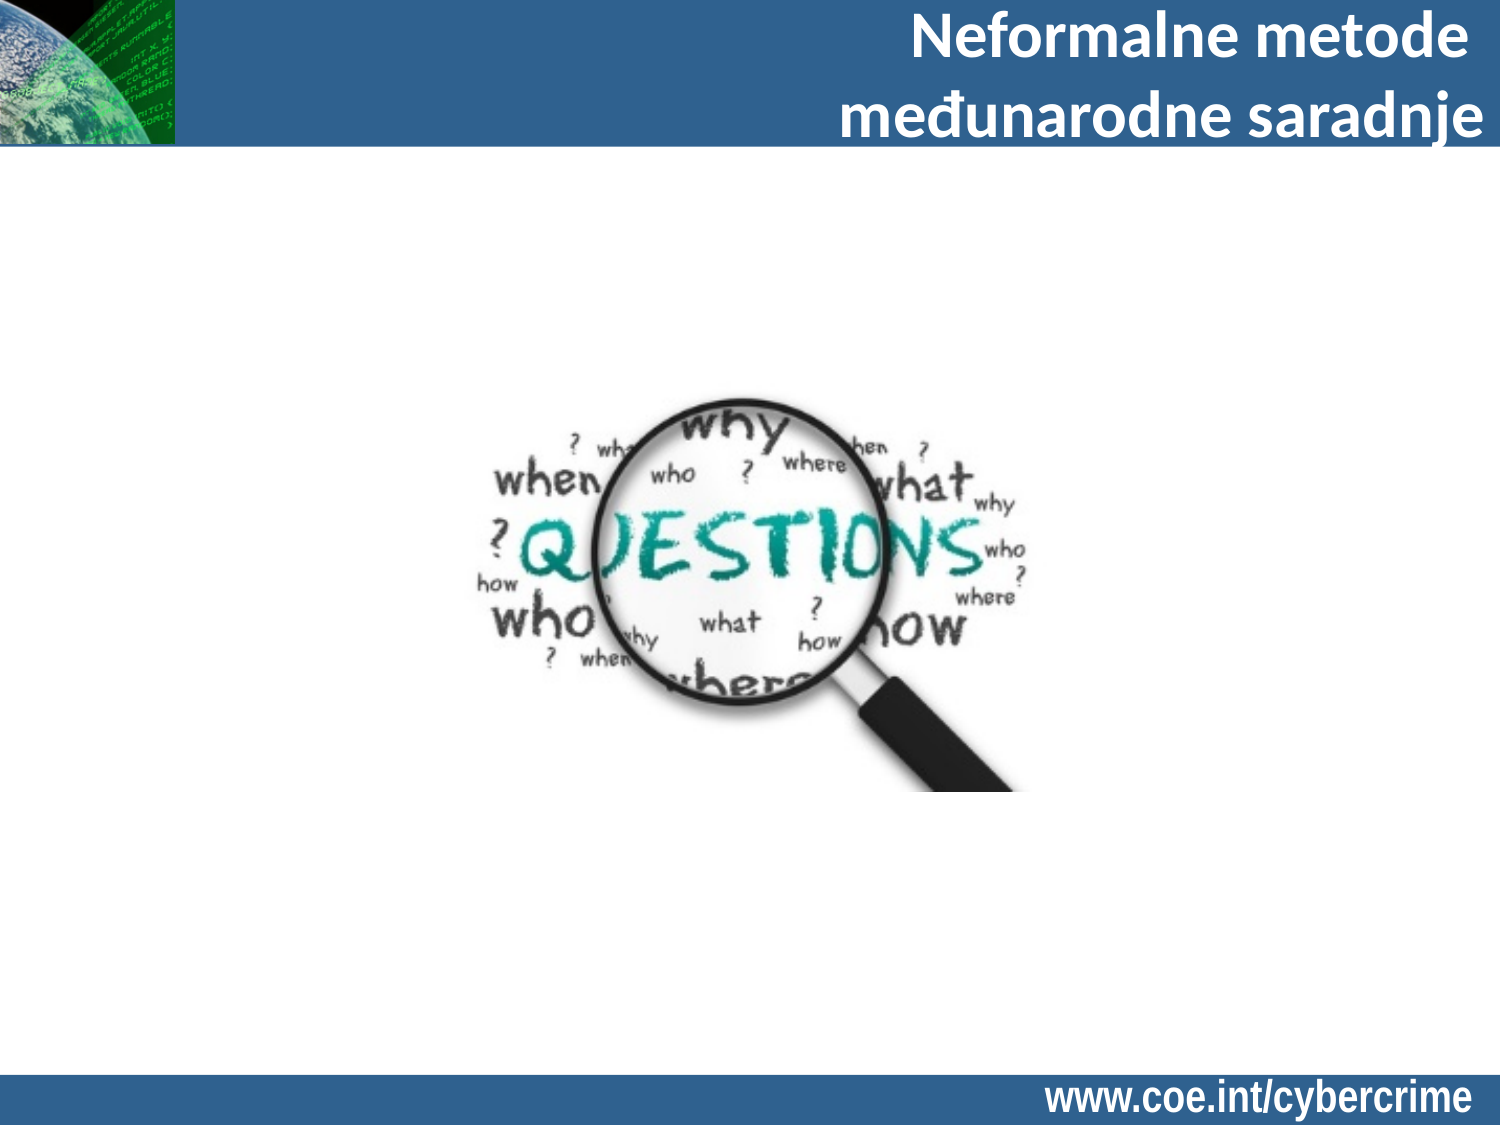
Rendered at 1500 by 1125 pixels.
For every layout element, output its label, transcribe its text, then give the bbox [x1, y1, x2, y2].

text_box Neformalne metode međunarodne saradnje [177, 0, 1500, 149]
text_box [0, 1073, 1030, 1125]
picture [0, 0, 175, 144]
picture [443, 332, 1057, 793]
text_box www.coe.int/cybercrime [1030, 1059, 1500, 1125]
